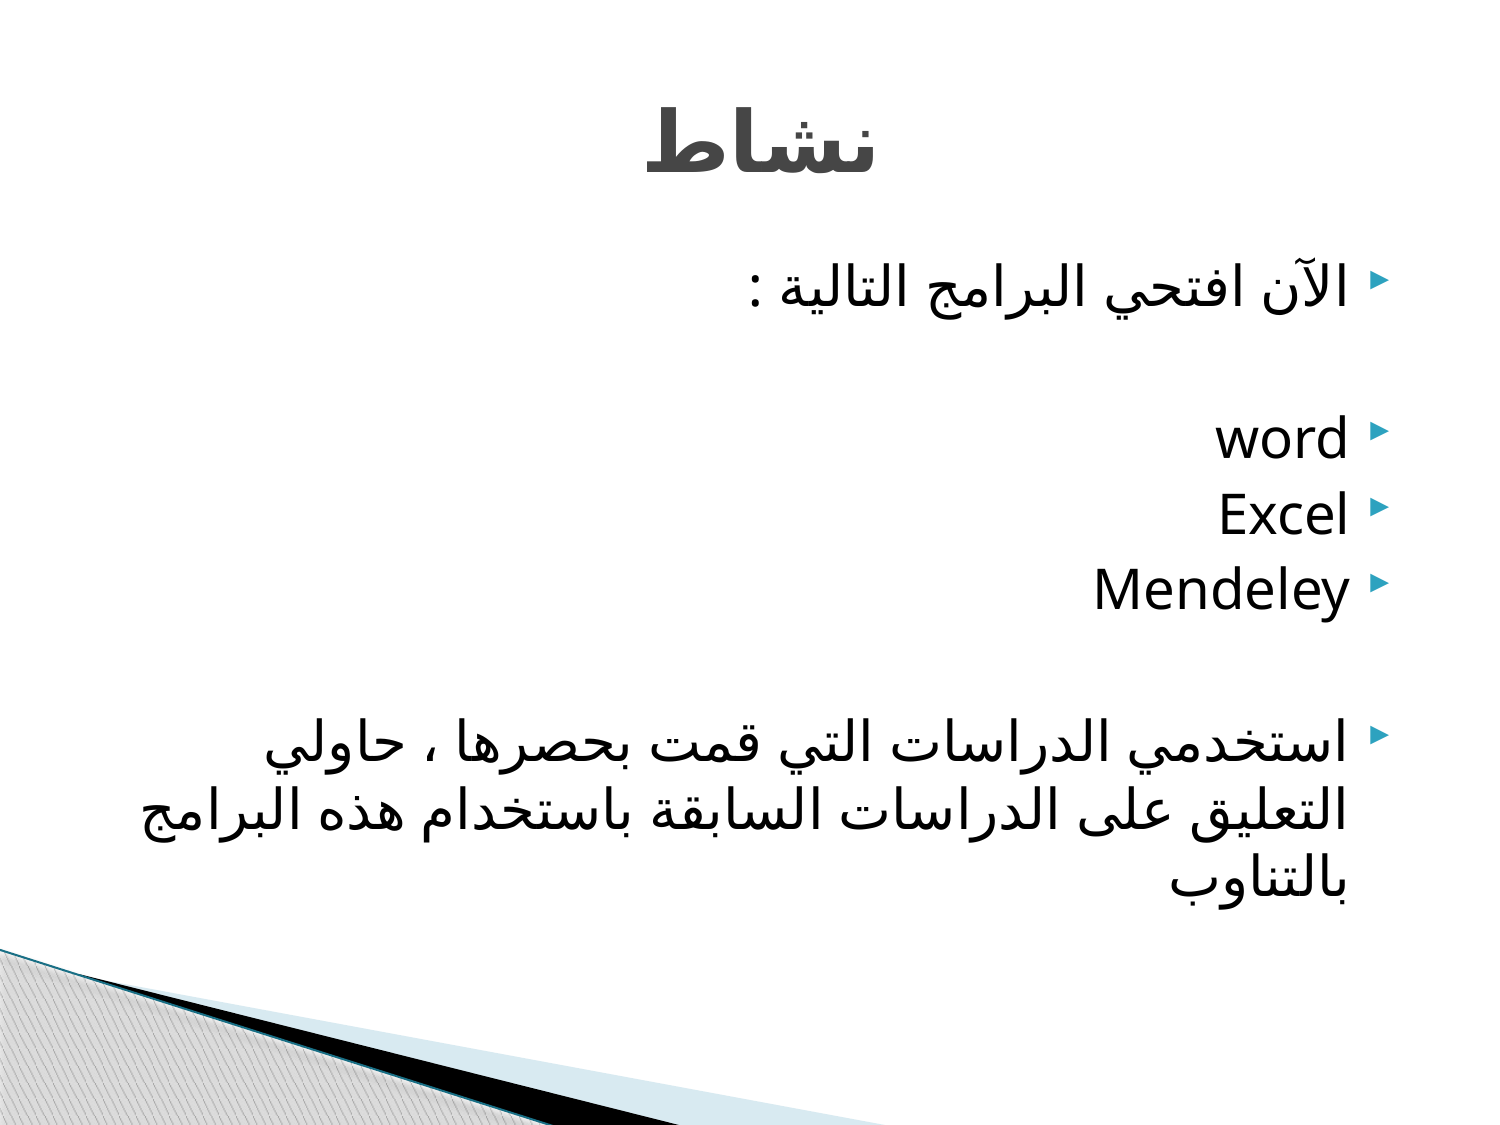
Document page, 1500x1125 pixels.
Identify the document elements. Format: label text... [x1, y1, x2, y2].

title نشاط [75, 45, 1425, 233]
list الآن افتحي البرامج التالية : word Excel Mendeley استخدمي الدراسات التي قمت بحصرها ، حاولي التعليق على الدراسات السابقة باستخدام هذه البرامج بالتناوب [75, 243, 1425, 986]
